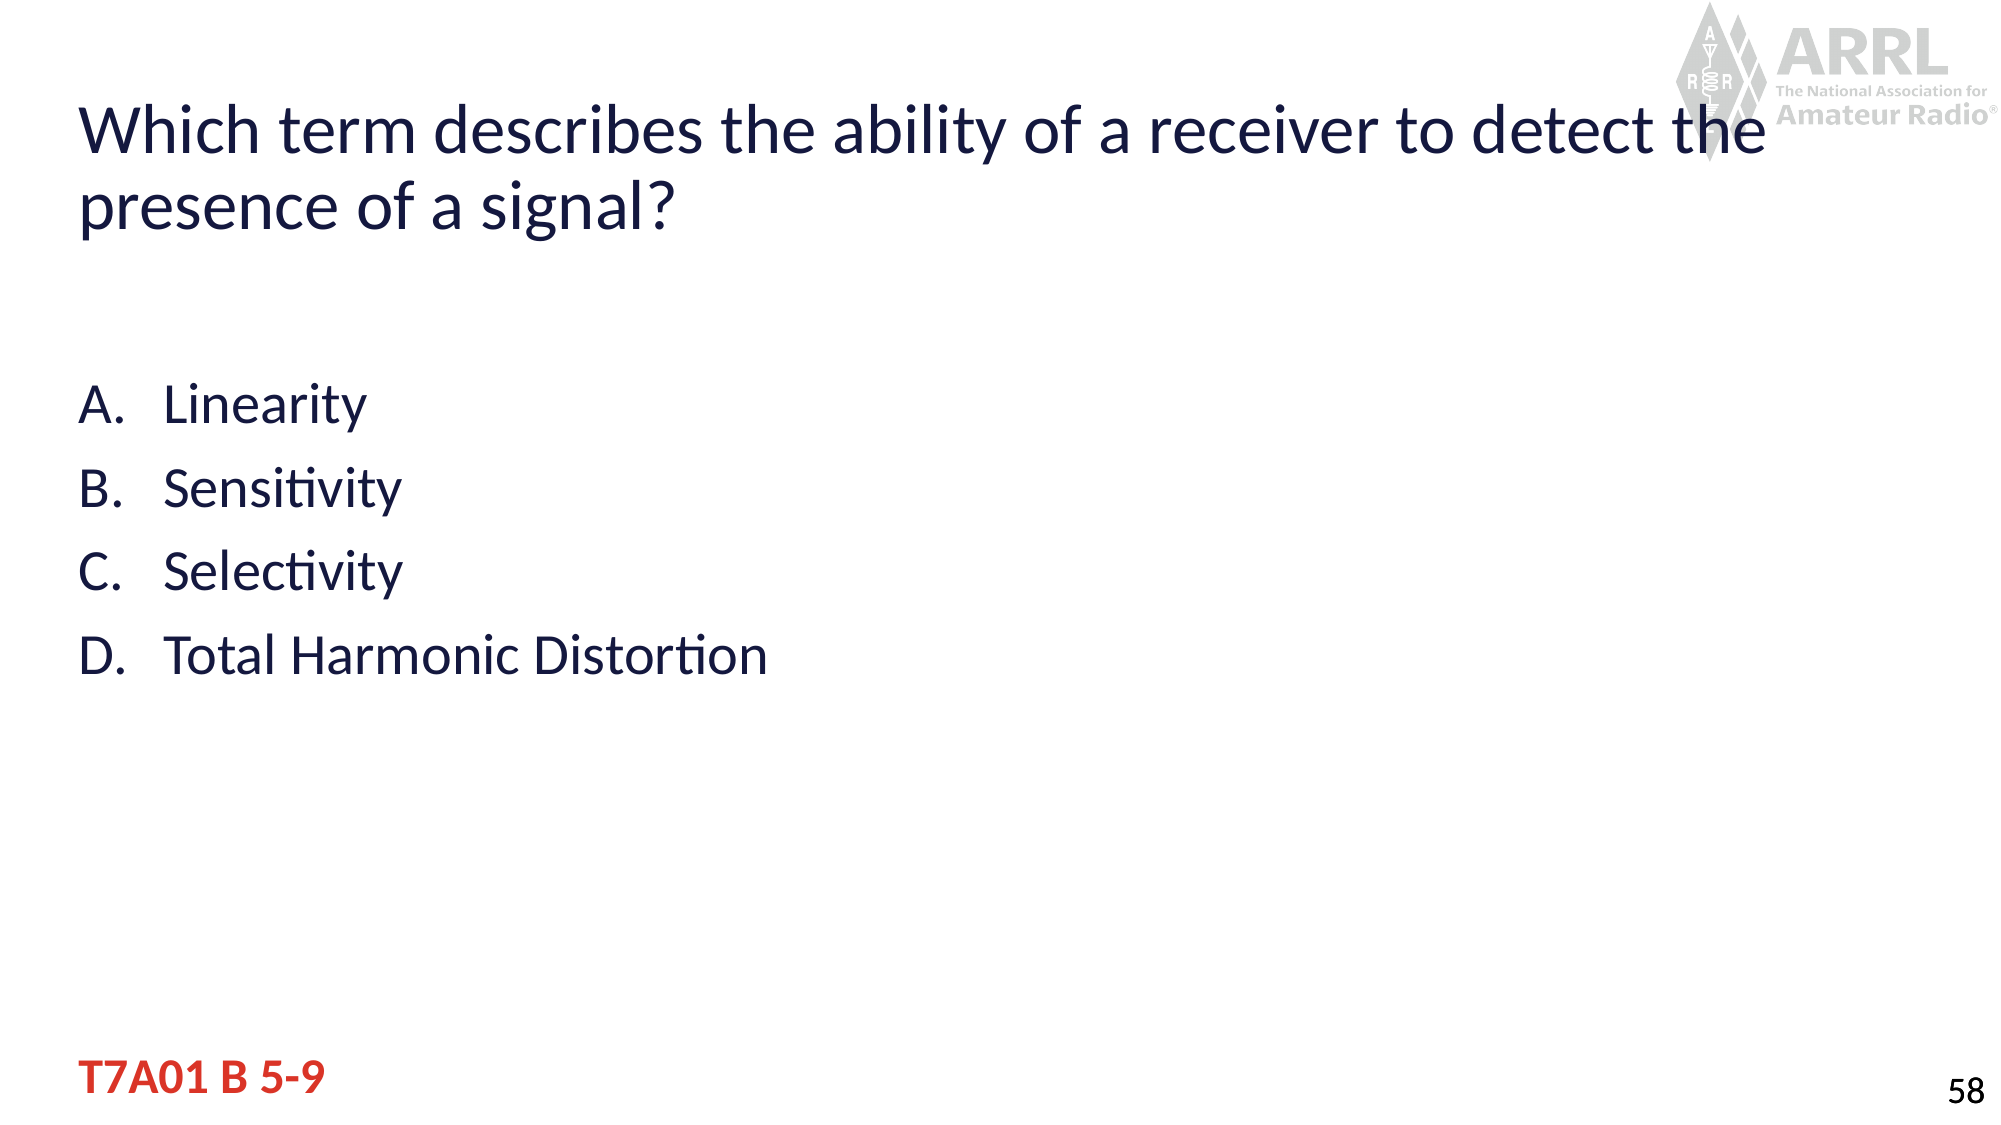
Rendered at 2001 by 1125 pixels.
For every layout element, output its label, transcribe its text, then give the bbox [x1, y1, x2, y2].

list Linearity Sensitivity Selectivity Total Harmonic Distortion [63, 365, 1863, 989]
title Which term describes the ability of a receiver to detect the presence of a signal? [63, 59, 1863, 278]
picture [1674, 0, 2000, 164]
text_box T7A01 B 5-9 [63, 1036, 921, 1112]
